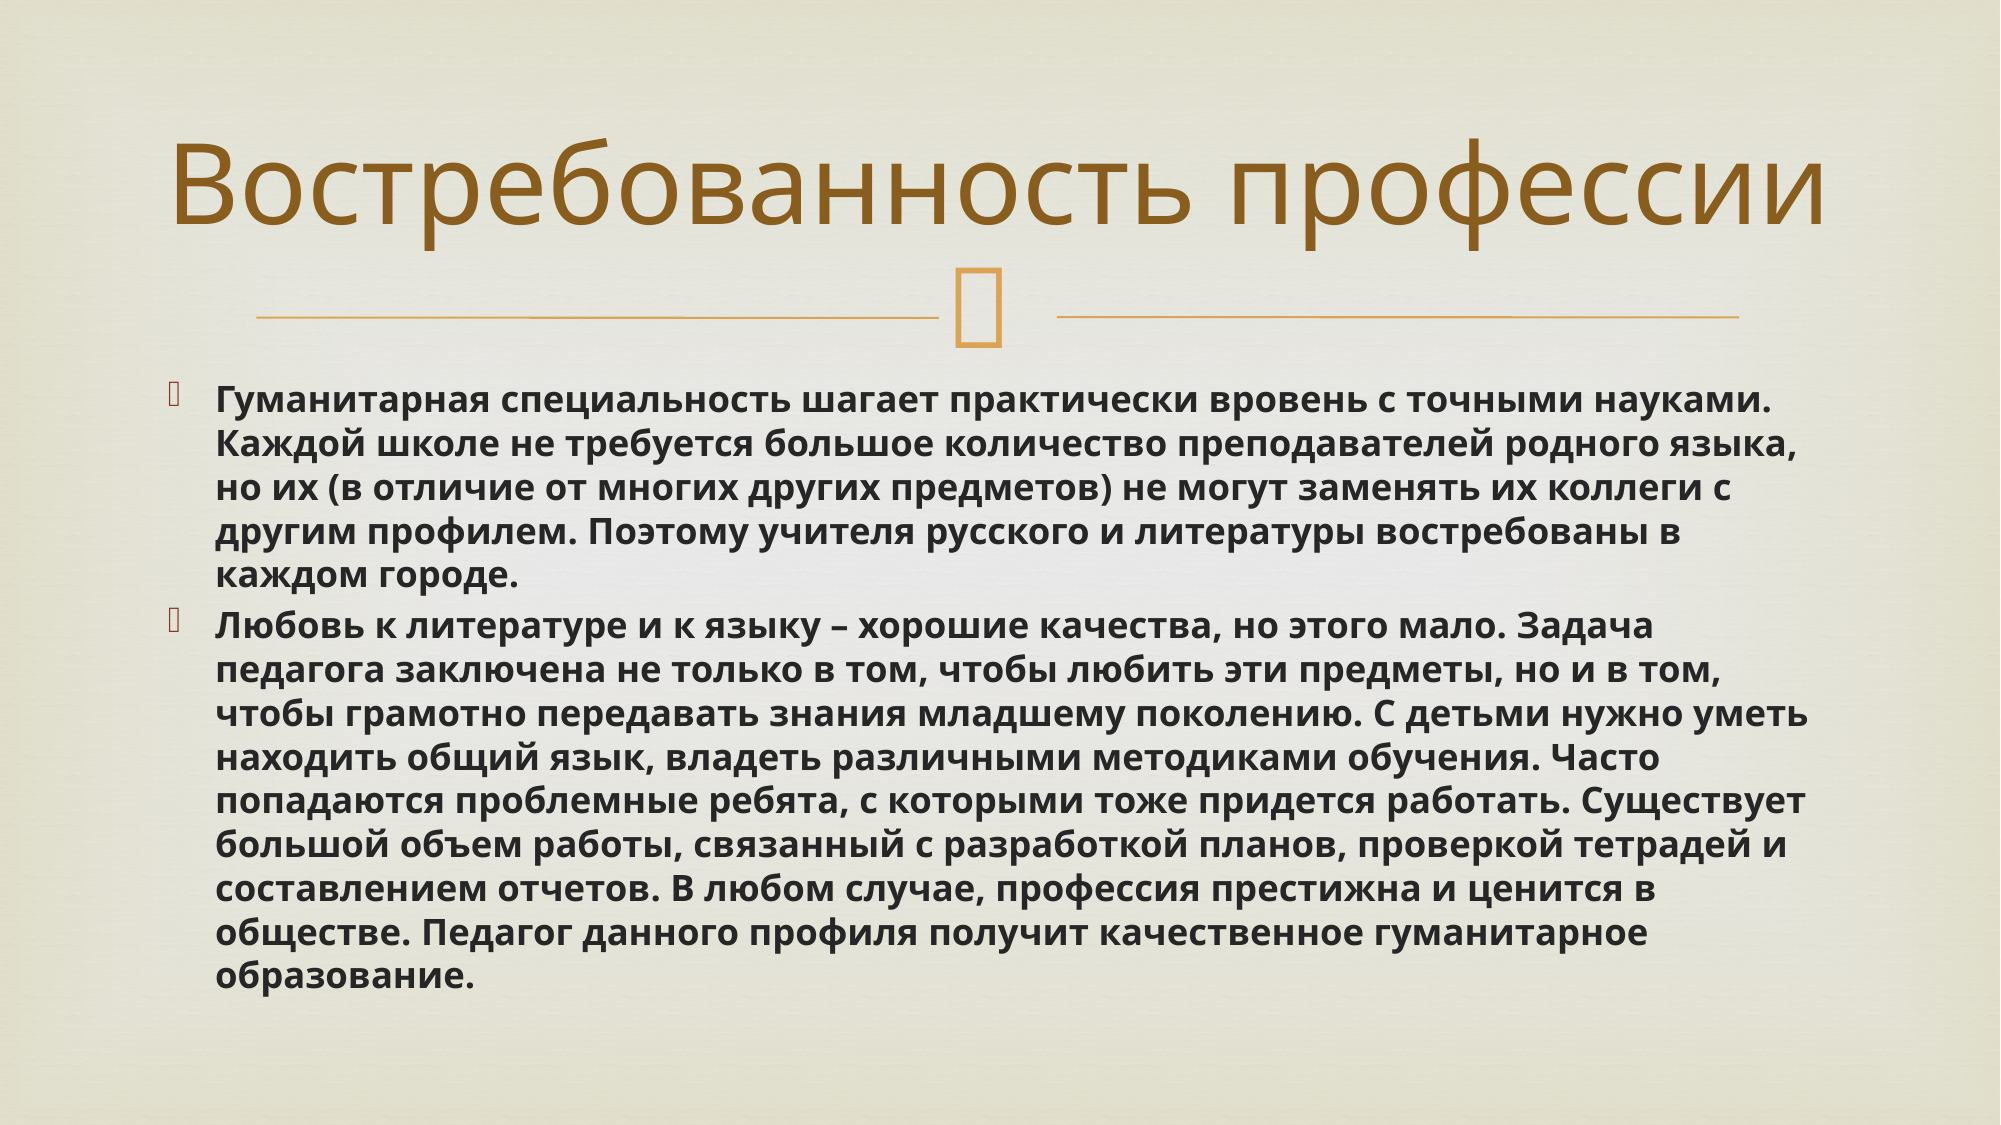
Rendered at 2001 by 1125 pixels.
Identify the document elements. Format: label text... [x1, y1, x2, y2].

title Востребованность профессии [150, 93, 1848, 267]
list Гуманитарная специальность шагает практически вровень с точными науками. Каждой школе не требуется большое количество преподавателей родного языка, но их (в отличие от многих других предметов) не могут заменять их коллеги с другим профилем. Поэтому учителя русского и литературы востребованы в каждом городе. Любовь к литературе и к языку – хорошие качества, но этого мало. Задача педагога заключена не только в том, чтобы любить эти предметы, но и в том, чтобы грамотно передавать знания младшему поколению. С детьми нужно уметь находить общий язык, владеть различными методиками обучения. Часто попадаются проблемные ребята, с которыми тоже придется работать. Существует большой объем работы, связанный с разработкой планов, проверкой тетрадей и составлением отчетов. В любом случае, профессия престижна и ценится в обществе. Педагог данного профиля получит качественное гуманитарное образование. [152, 368, 1848, 1005]
